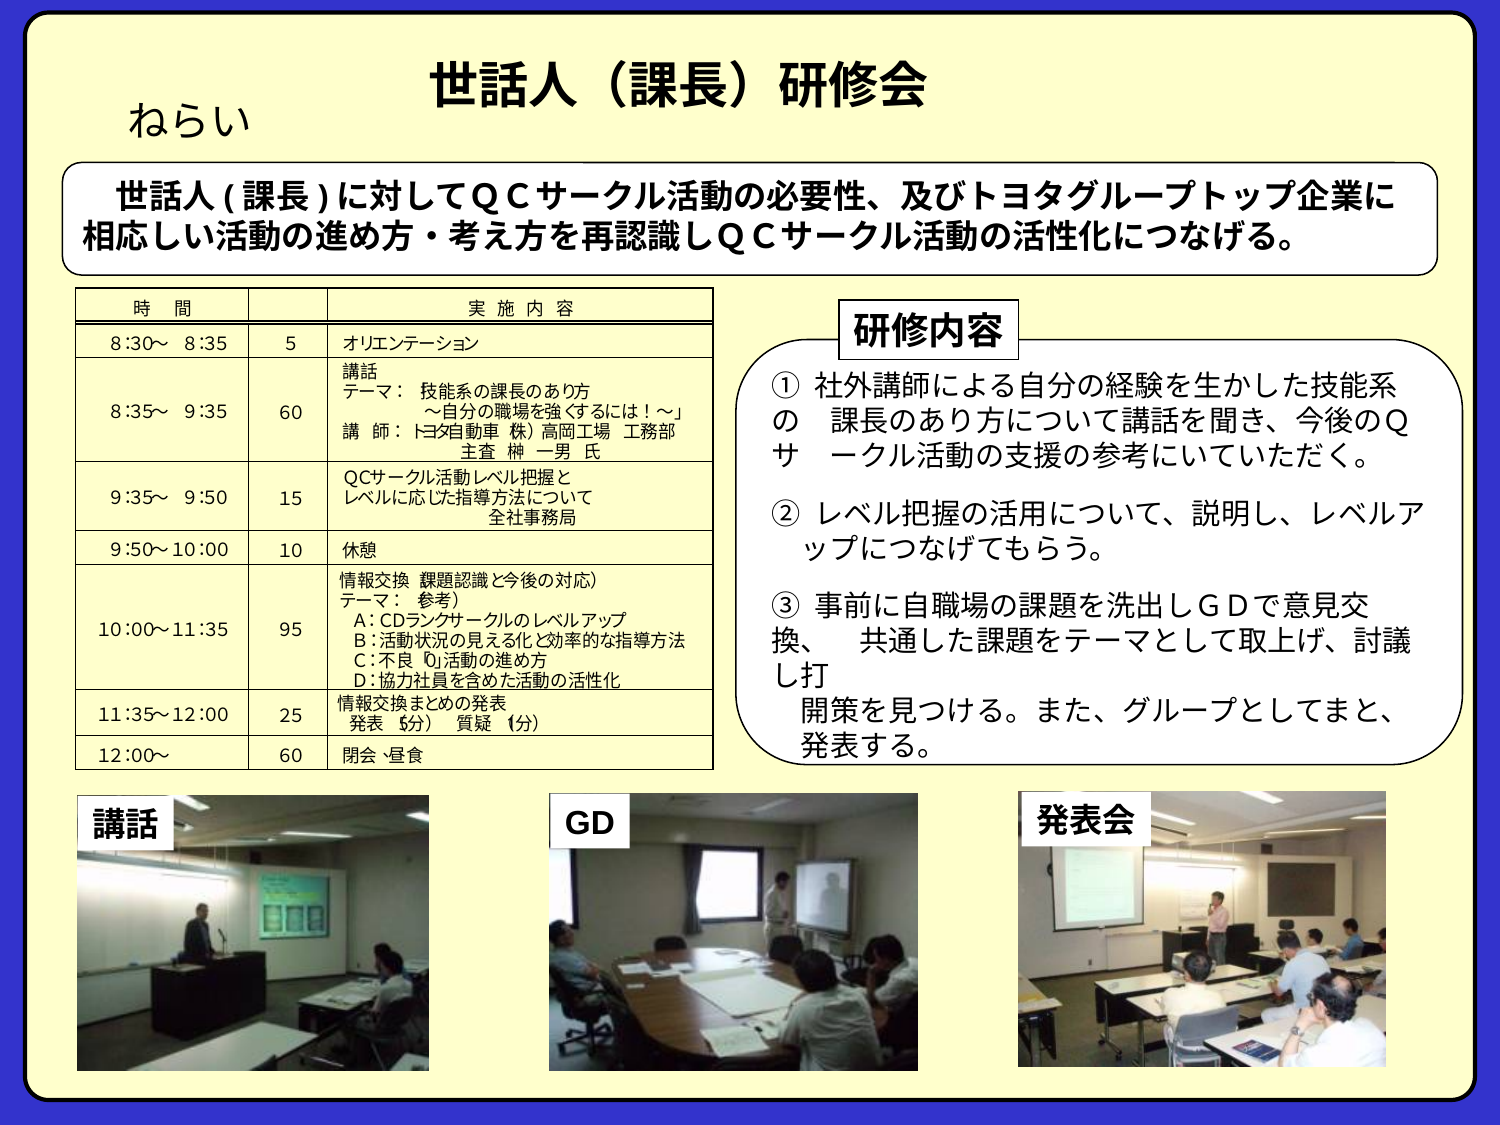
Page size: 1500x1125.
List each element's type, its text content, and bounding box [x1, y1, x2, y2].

text_box ねらい [112, 87, 338, 153]
text_box 研修内容 [838, 299, 1019, 360]
text_box ① 社外講師による自分の経験を生かした技能系の 課長のあり方について講話を聞き、今後のＱサ ークル活動の支援の参考にいていただく。 ② レベル把握の活用について、説明し、レベルア ップにつなげてもらう。 ③ 事前に自職場の課題を洗出しＧＤで意見交換、 共通した課題をテーマとして取上げ、討議し打 開策を見つける。また、グループとしてまと、 発表する。 [735, 339, 1463, 765]
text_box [76, 795, 429, 1072]
picture [74, 287, 715, 771]
text_box [24, 12, 1475, 1101]
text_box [549, 793, 918, 1071]
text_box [1018, 791, 1387, 1067]
text_box 世話人（課長）研修会 [413, 45, 944, 121]
text_box 世話人(課長)に対してＱＣサークル活動の必要性、及びトヨタグループトップ企業に 相応しい活動の進め方・考え方を再認識しＱＣサークル活動の活性化につなげる。 [62, 162, 1438, 276]
